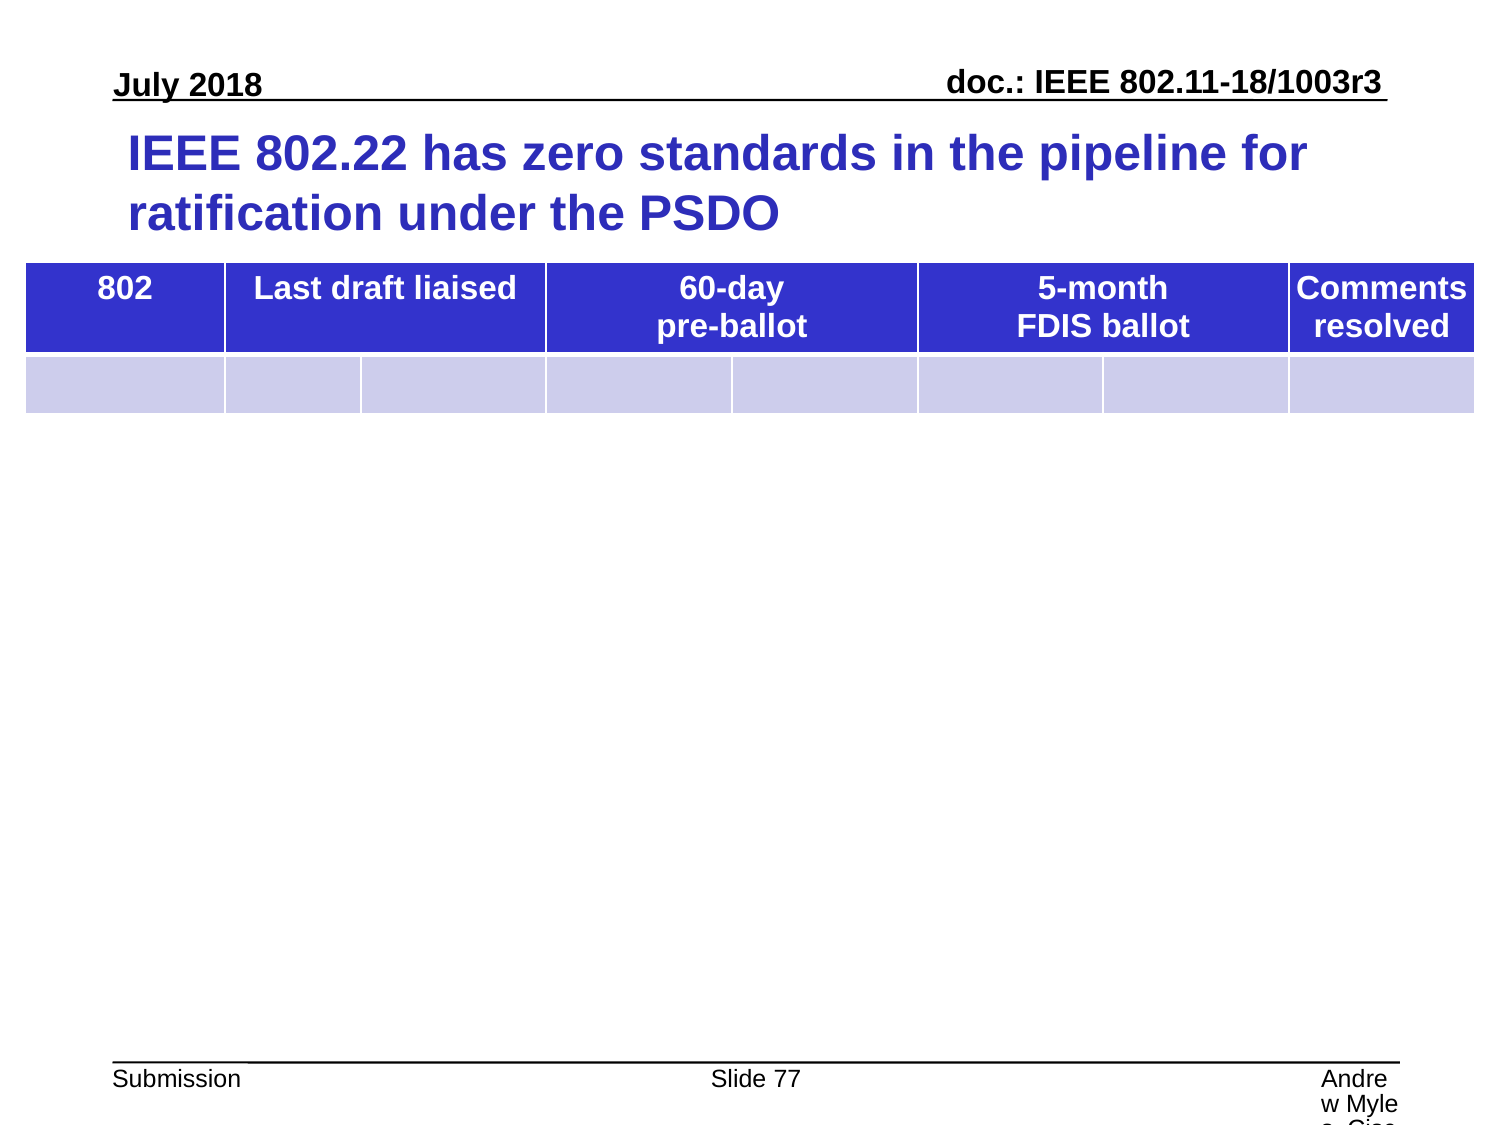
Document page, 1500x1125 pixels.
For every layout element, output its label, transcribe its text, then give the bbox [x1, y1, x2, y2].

table_cell [733, 357, 917, 413]
table_header 5-month FDIS ballot [919, 263, 1288, 352]
table_header Comments resolved [1290, 263, 1474, 352]
table_header 802 [26, 263, 224, 352]
table_header Last draft liaised [226, 263, 545, 352]
table_cell [1104, 357, 1288, 413]
table_header 60-day pre-ballot [547, 263, 917, 352]
title IEEE 802.22 has zero standards in the pipeline for ratification under the PSDO [112, 112, 1388, 262]
table_cell [547, 357, 731, 413]
table_cell [226, 357, 360, 413]
slide_number Slide 77 [709, 1061, 803, 1093]
footer Andrew Myles, Cisco [1320, 1061, 1402, 1093]
table_cell [362, 357, 545, 413]
table_cell [919, 357, 1102, 413]
table_cell [1290, 357, 1474, 413]
table_cell [26, 357, 224, 413]
